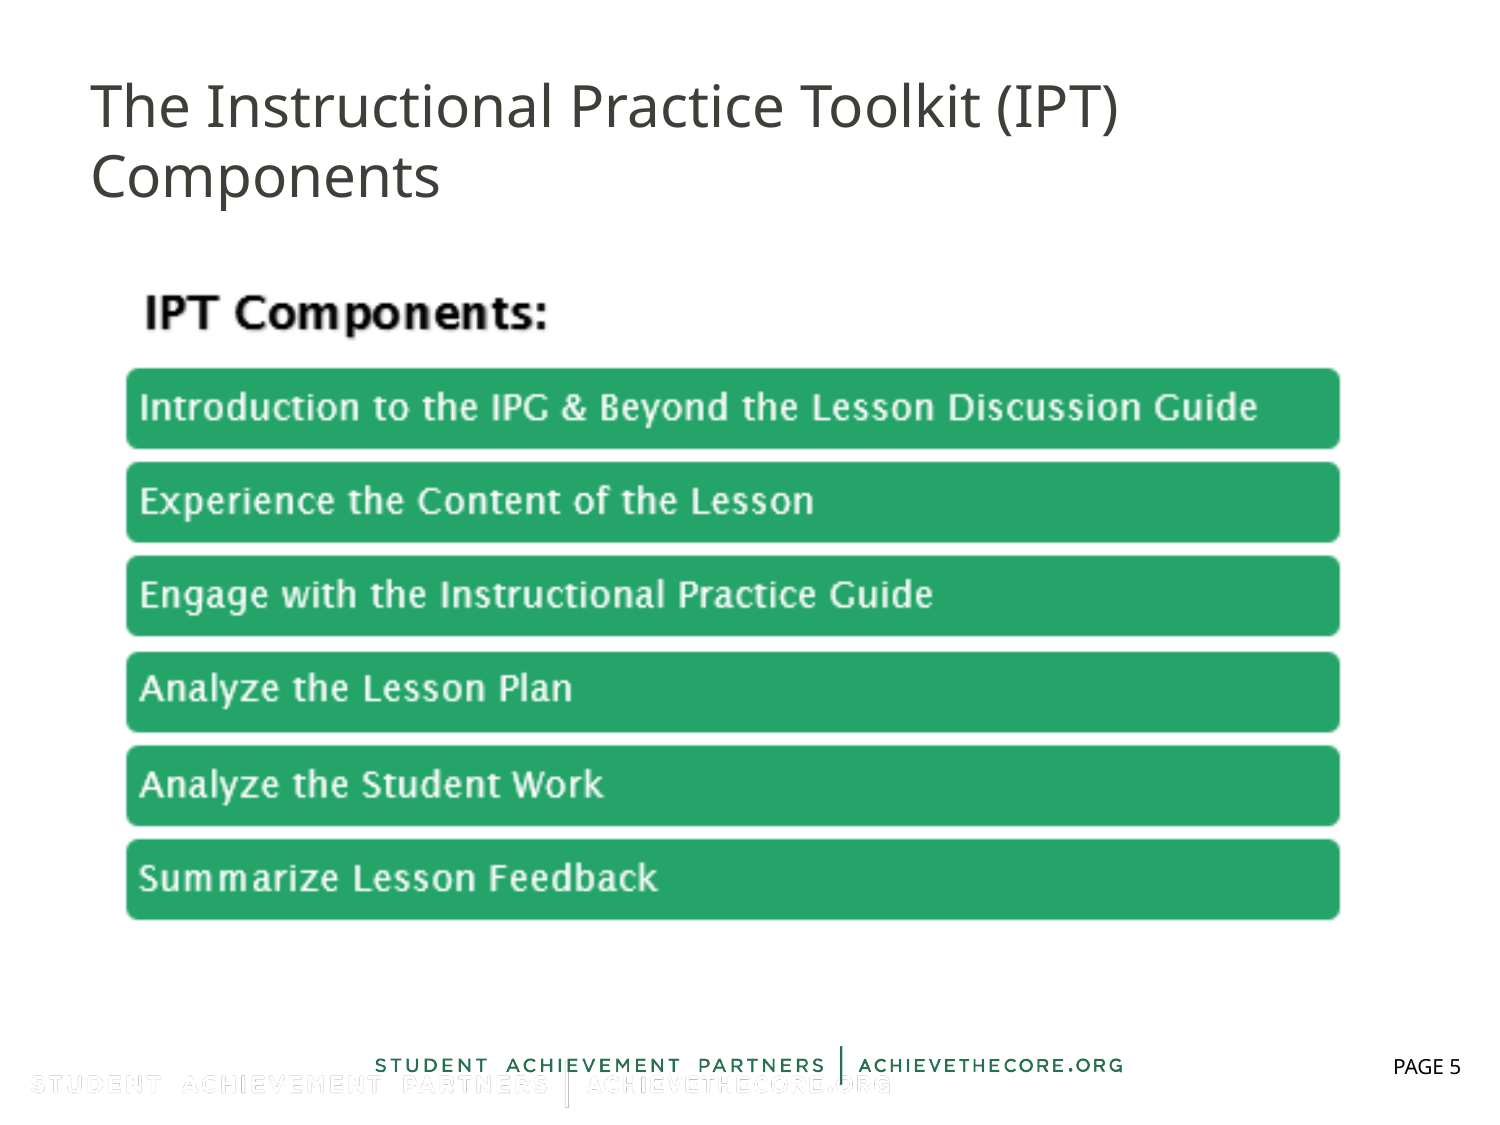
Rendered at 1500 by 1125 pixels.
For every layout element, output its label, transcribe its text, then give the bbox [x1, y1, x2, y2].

picture [375, 1046, 1122, 1085]
title The Instructional Practice Toolkit (IPT) Components [75, 45, 1425, 233]
picture [108, 252, 1351, 944]
